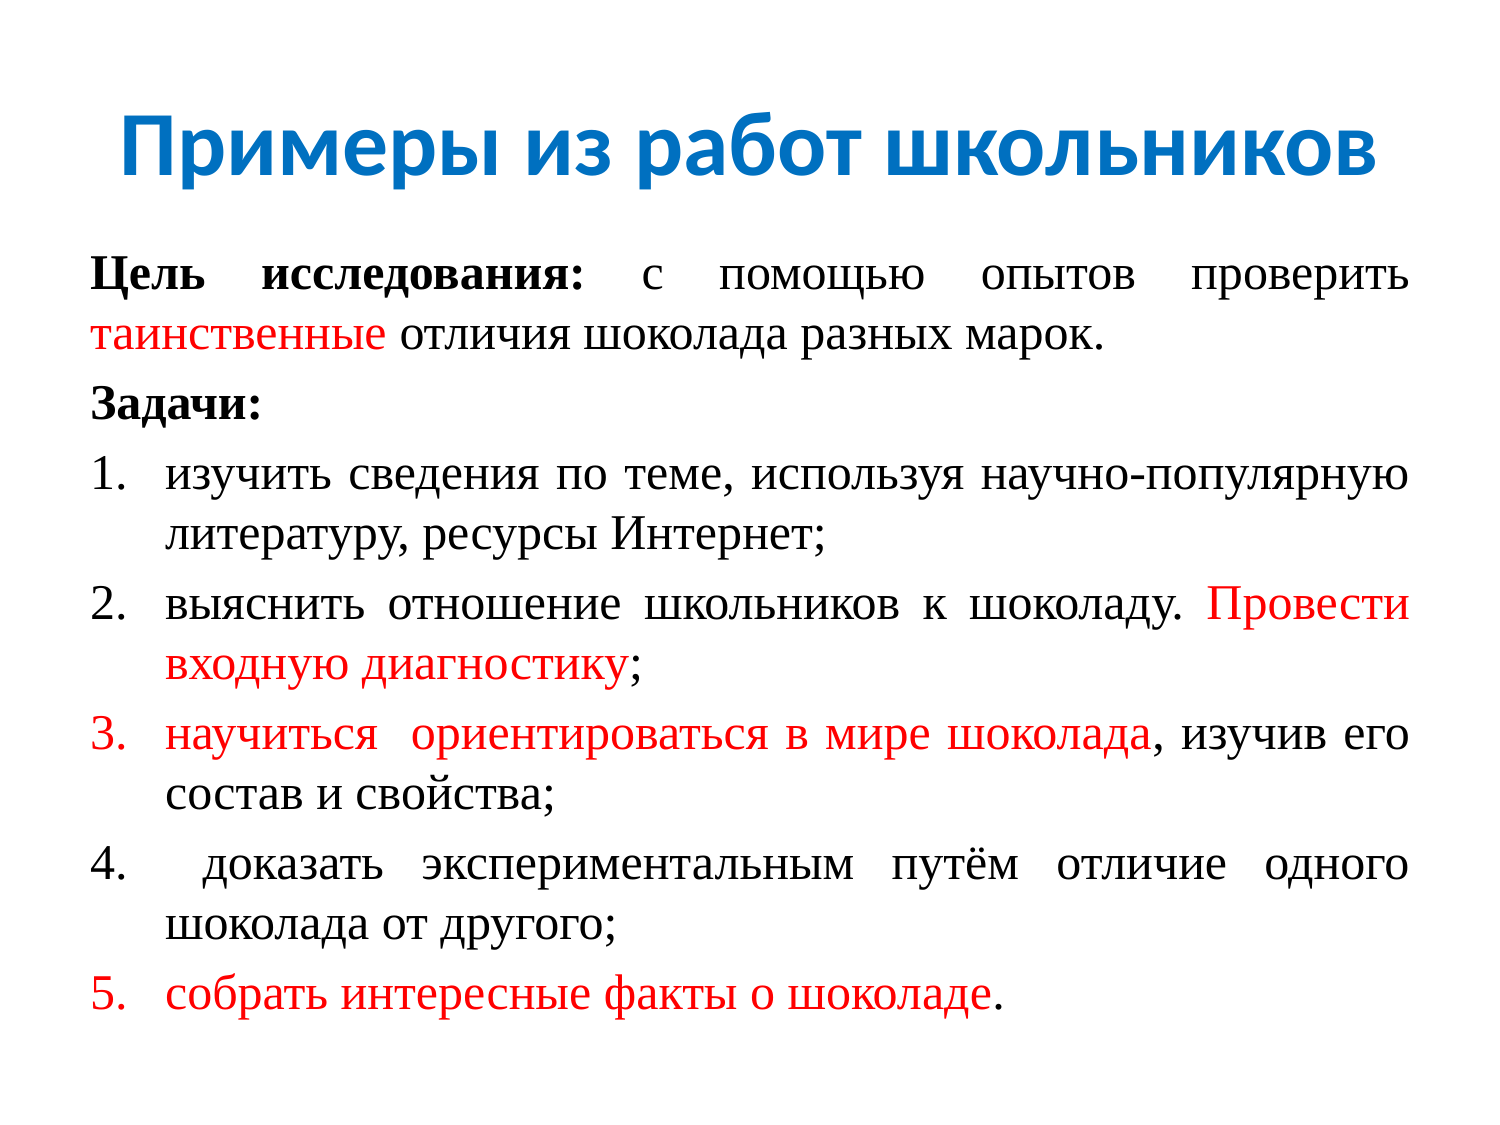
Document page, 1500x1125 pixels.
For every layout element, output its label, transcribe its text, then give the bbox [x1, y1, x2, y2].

list Цель исследования: с помощью опытов проверить таинственные отличия шоколада разных марок. Задачи: изучить сведения по теме, используя научно-популярную литературу, ресурсы Интернет; выяснить отношение школьников к шоколаду. Провести входную диагностику; научиться ориентироваться в мире шоколада, изучив его состав и свойства; доказать экспериментальным путём отличие одного шоколада от другого; собрать интересные факты о шоколаде. [75, 231, 1425, 1040]
title Примеры из работ школьников [75, 45, 1425, 231]
